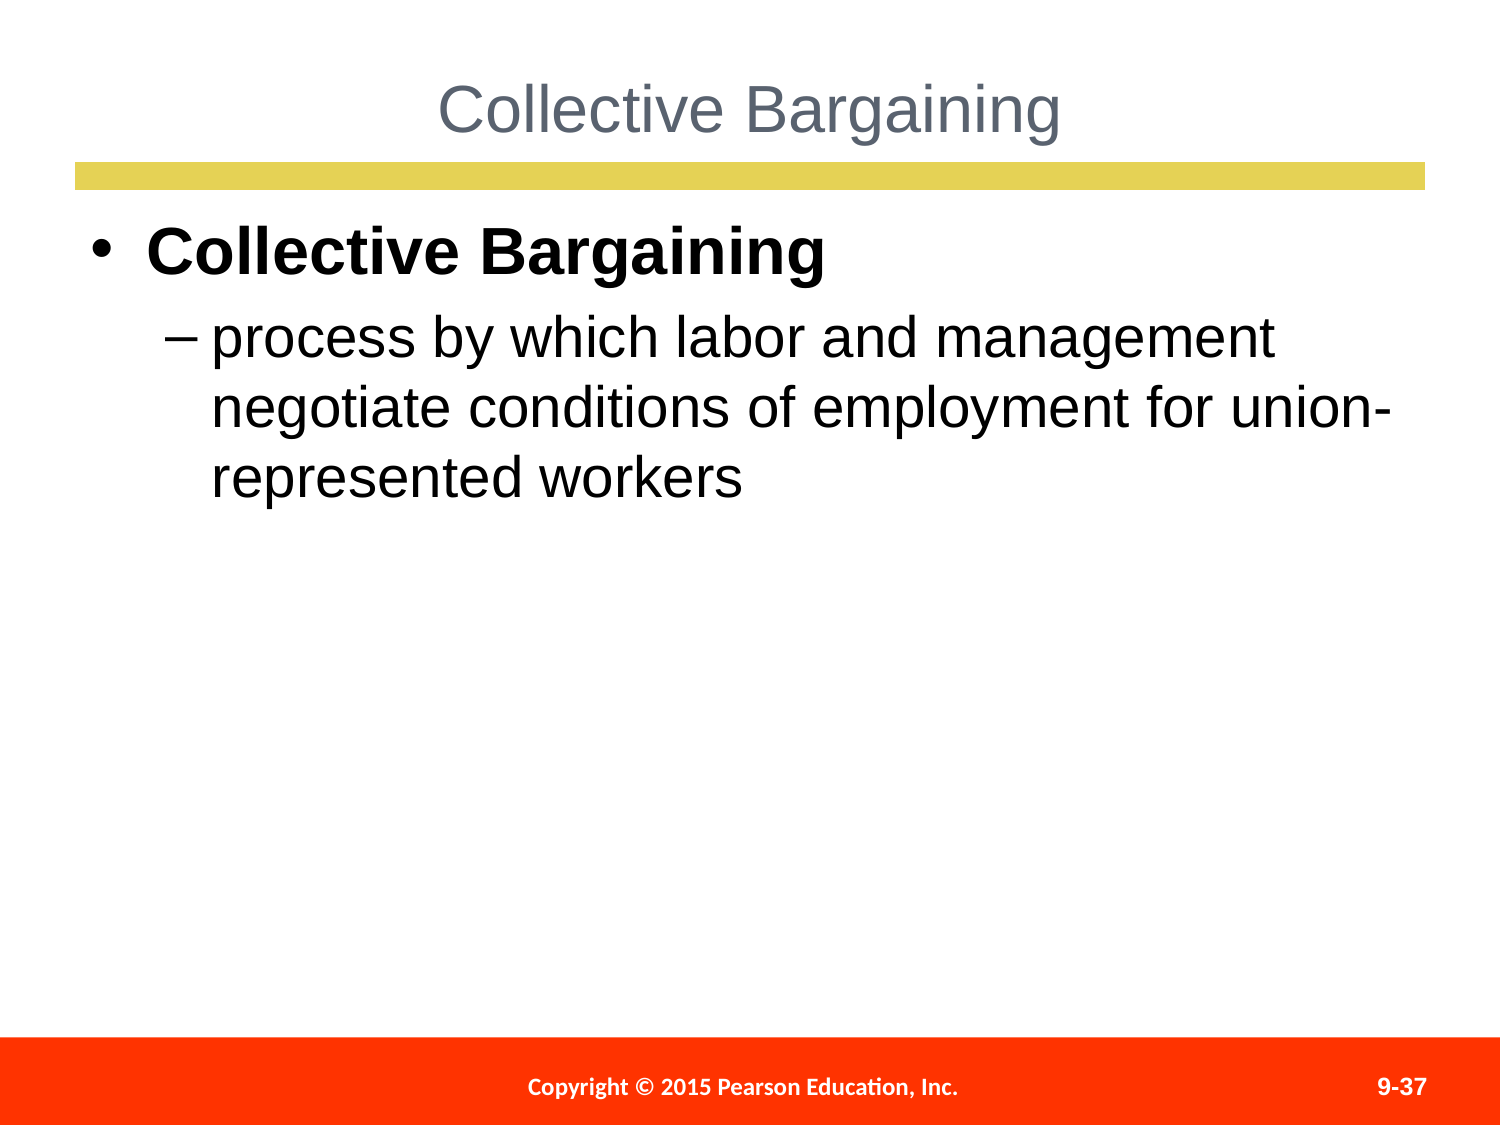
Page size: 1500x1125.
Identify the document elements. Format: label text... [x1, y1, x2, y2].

list Collective Bargaining process by which labor and management negotiate conditions of employment for union-represented workers [74, 199, 1426, 1006]
title Collective Bargaining [74, 12, 1426, 199]
